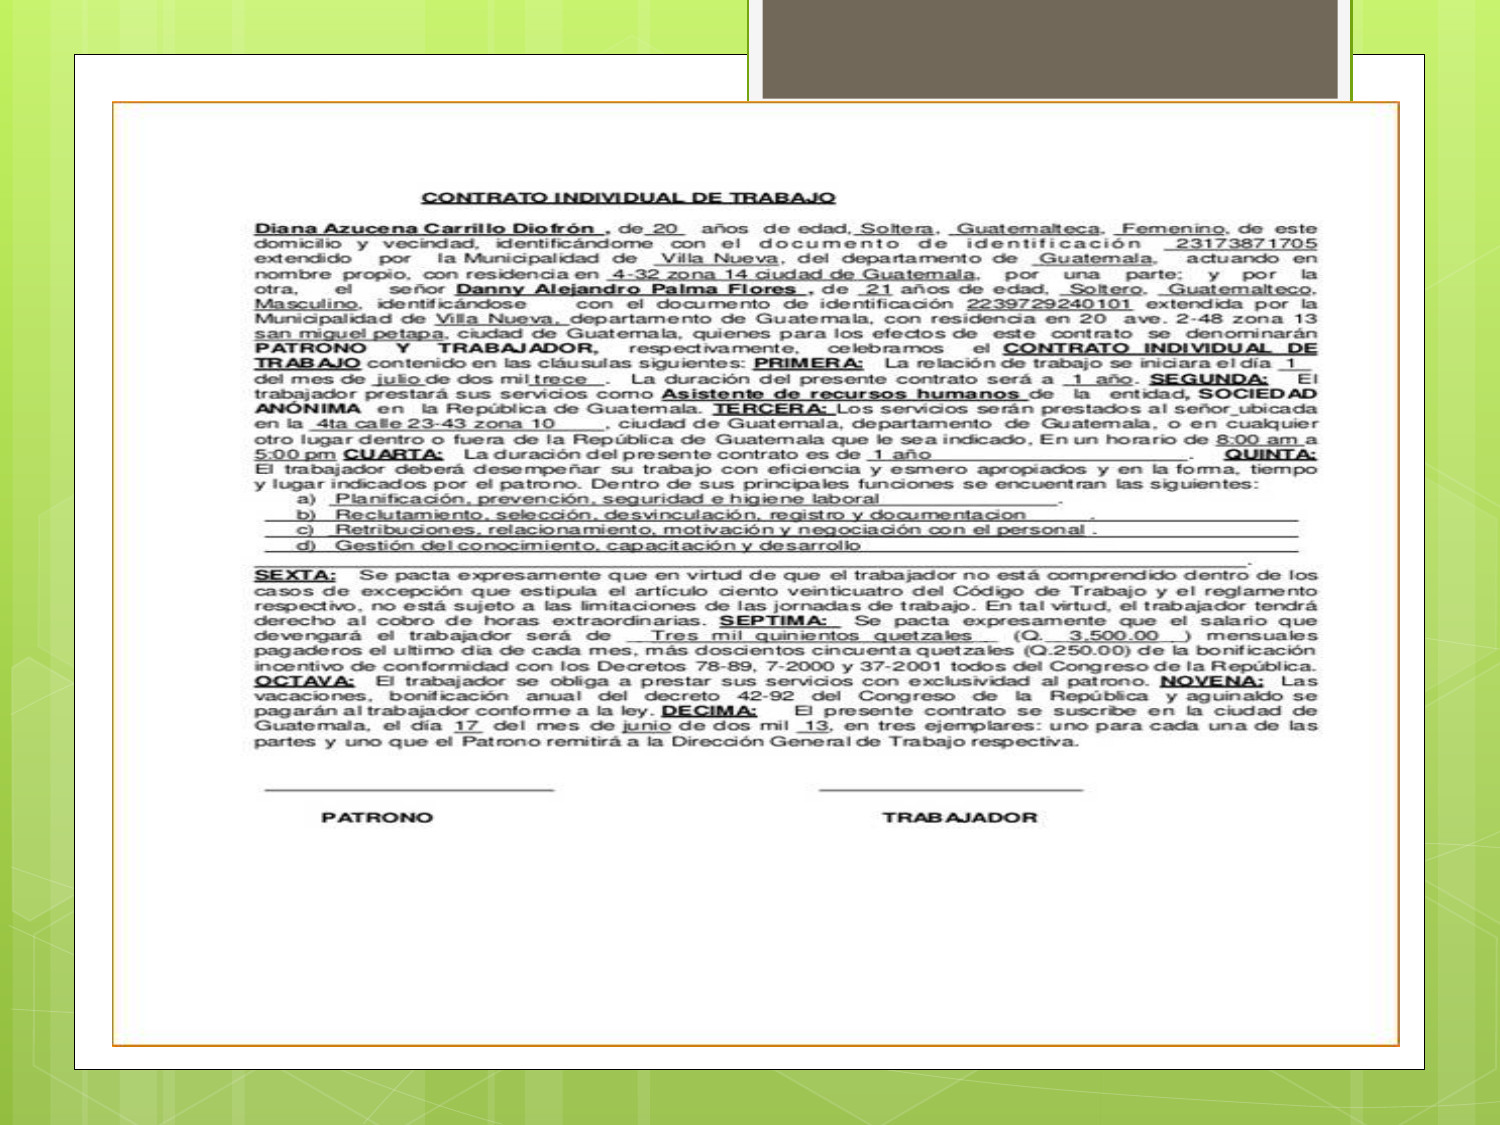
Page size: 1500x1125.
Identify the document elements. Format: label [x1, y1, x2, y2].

list [111, 101, 1400, 1047]
